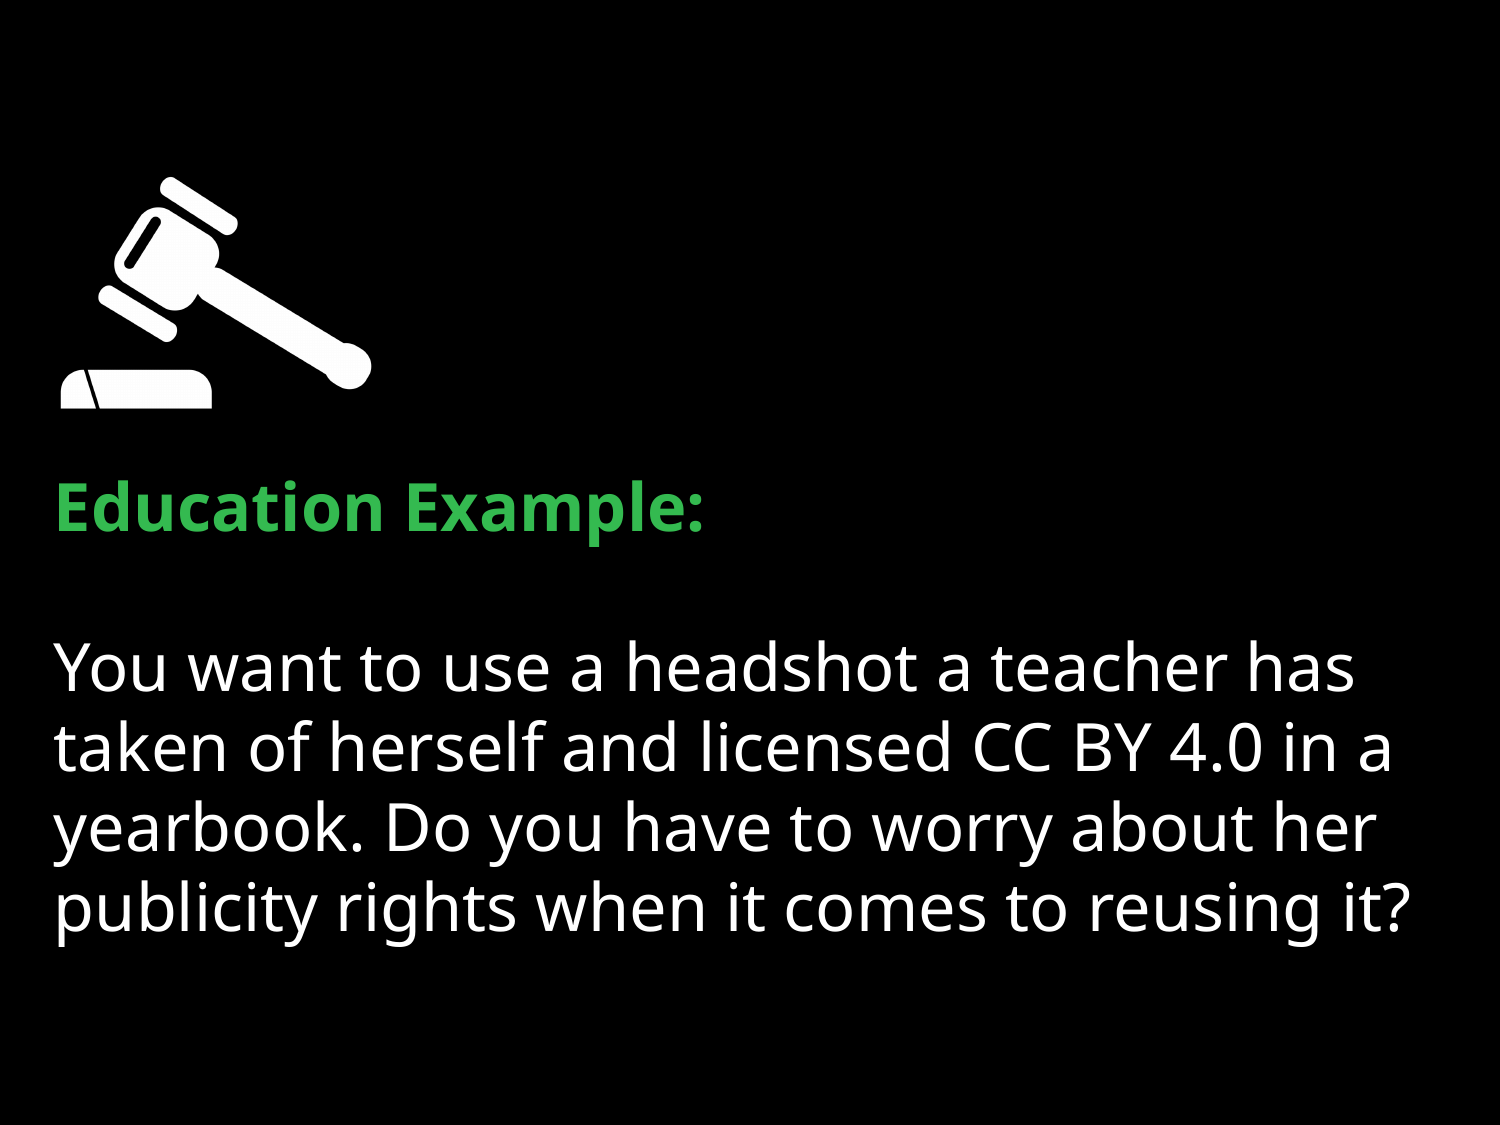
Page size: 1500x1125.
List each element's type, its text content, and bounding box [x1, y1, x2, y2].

picture [49, 126, 384, 462]
text_box Education Example: You want to use a headshot a teacher has taken of herself and licensed CC BY 4.0 in a yearbook. Do you have to worry about her publicity rights when it comes to reusing it? [49, 460, 1450, 964]
